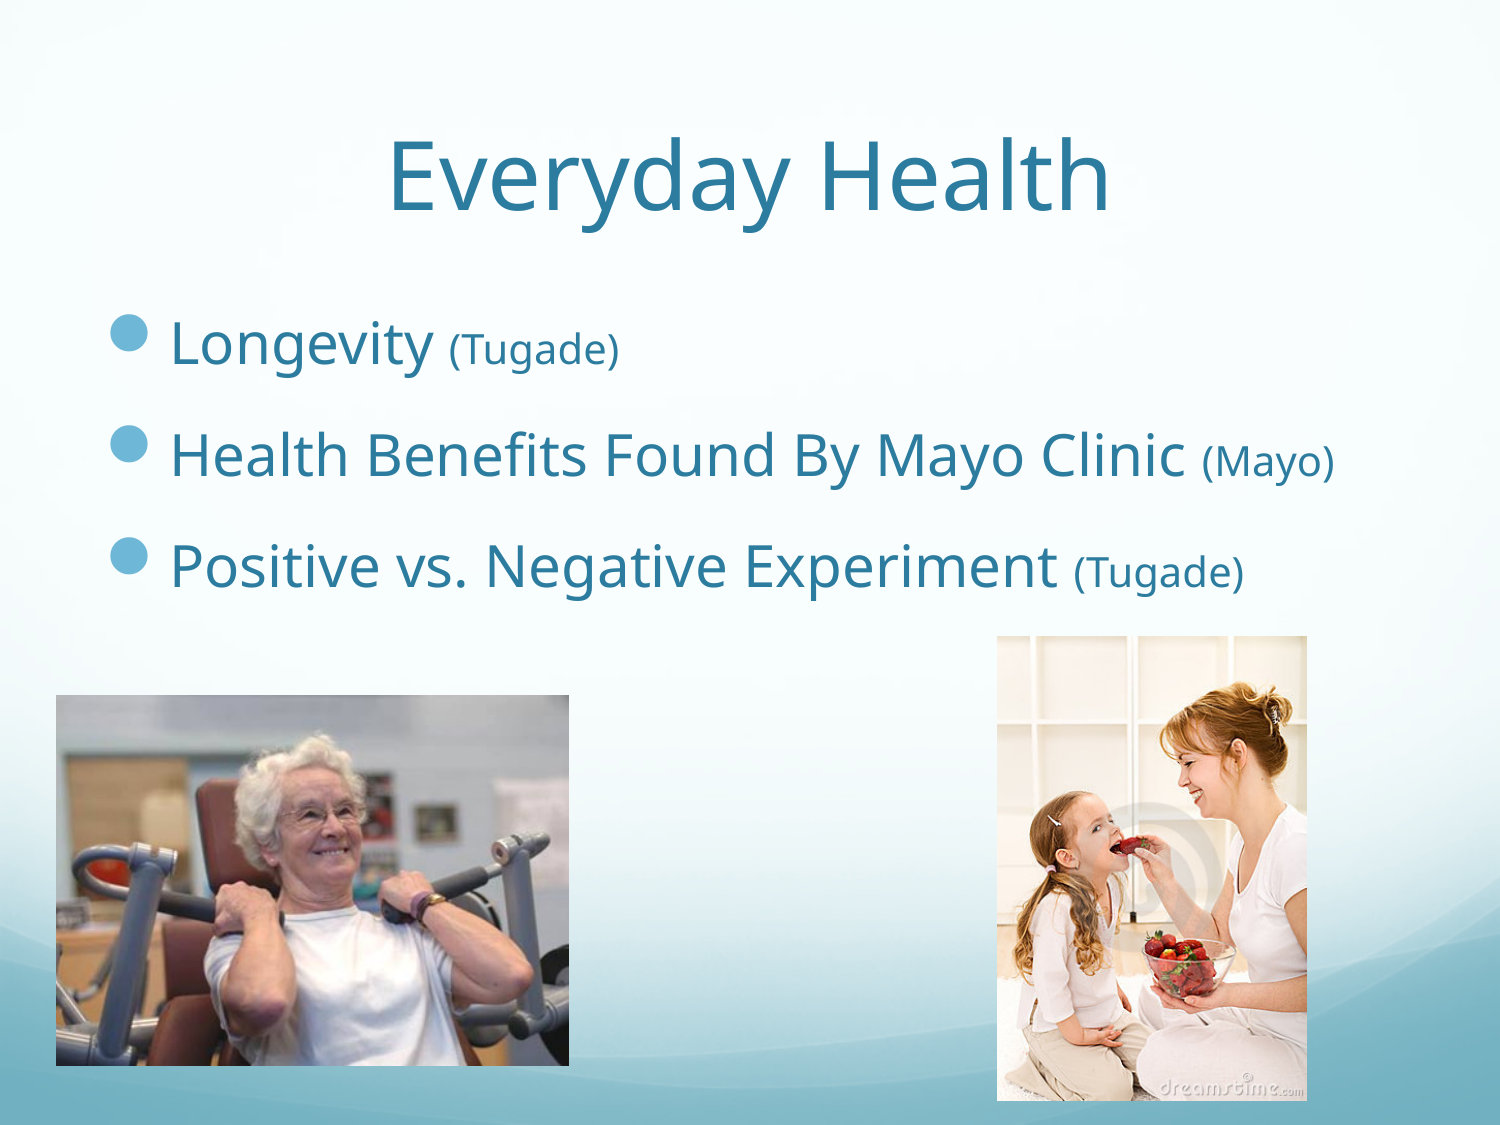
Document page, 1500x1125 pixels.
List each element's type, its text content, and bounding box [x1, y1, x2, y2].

title Everyday Health [90, 17, 1410, 237]
list Longevity (Tugade) Health Benefits Found By Mayo Clinic (Mayo) Positive vs. Negative Experiment (Tugade) [90, 298, 1410, 1023]
picture [56, 694, 569, 1067]
picture [996, 635, 1308, 1102]
